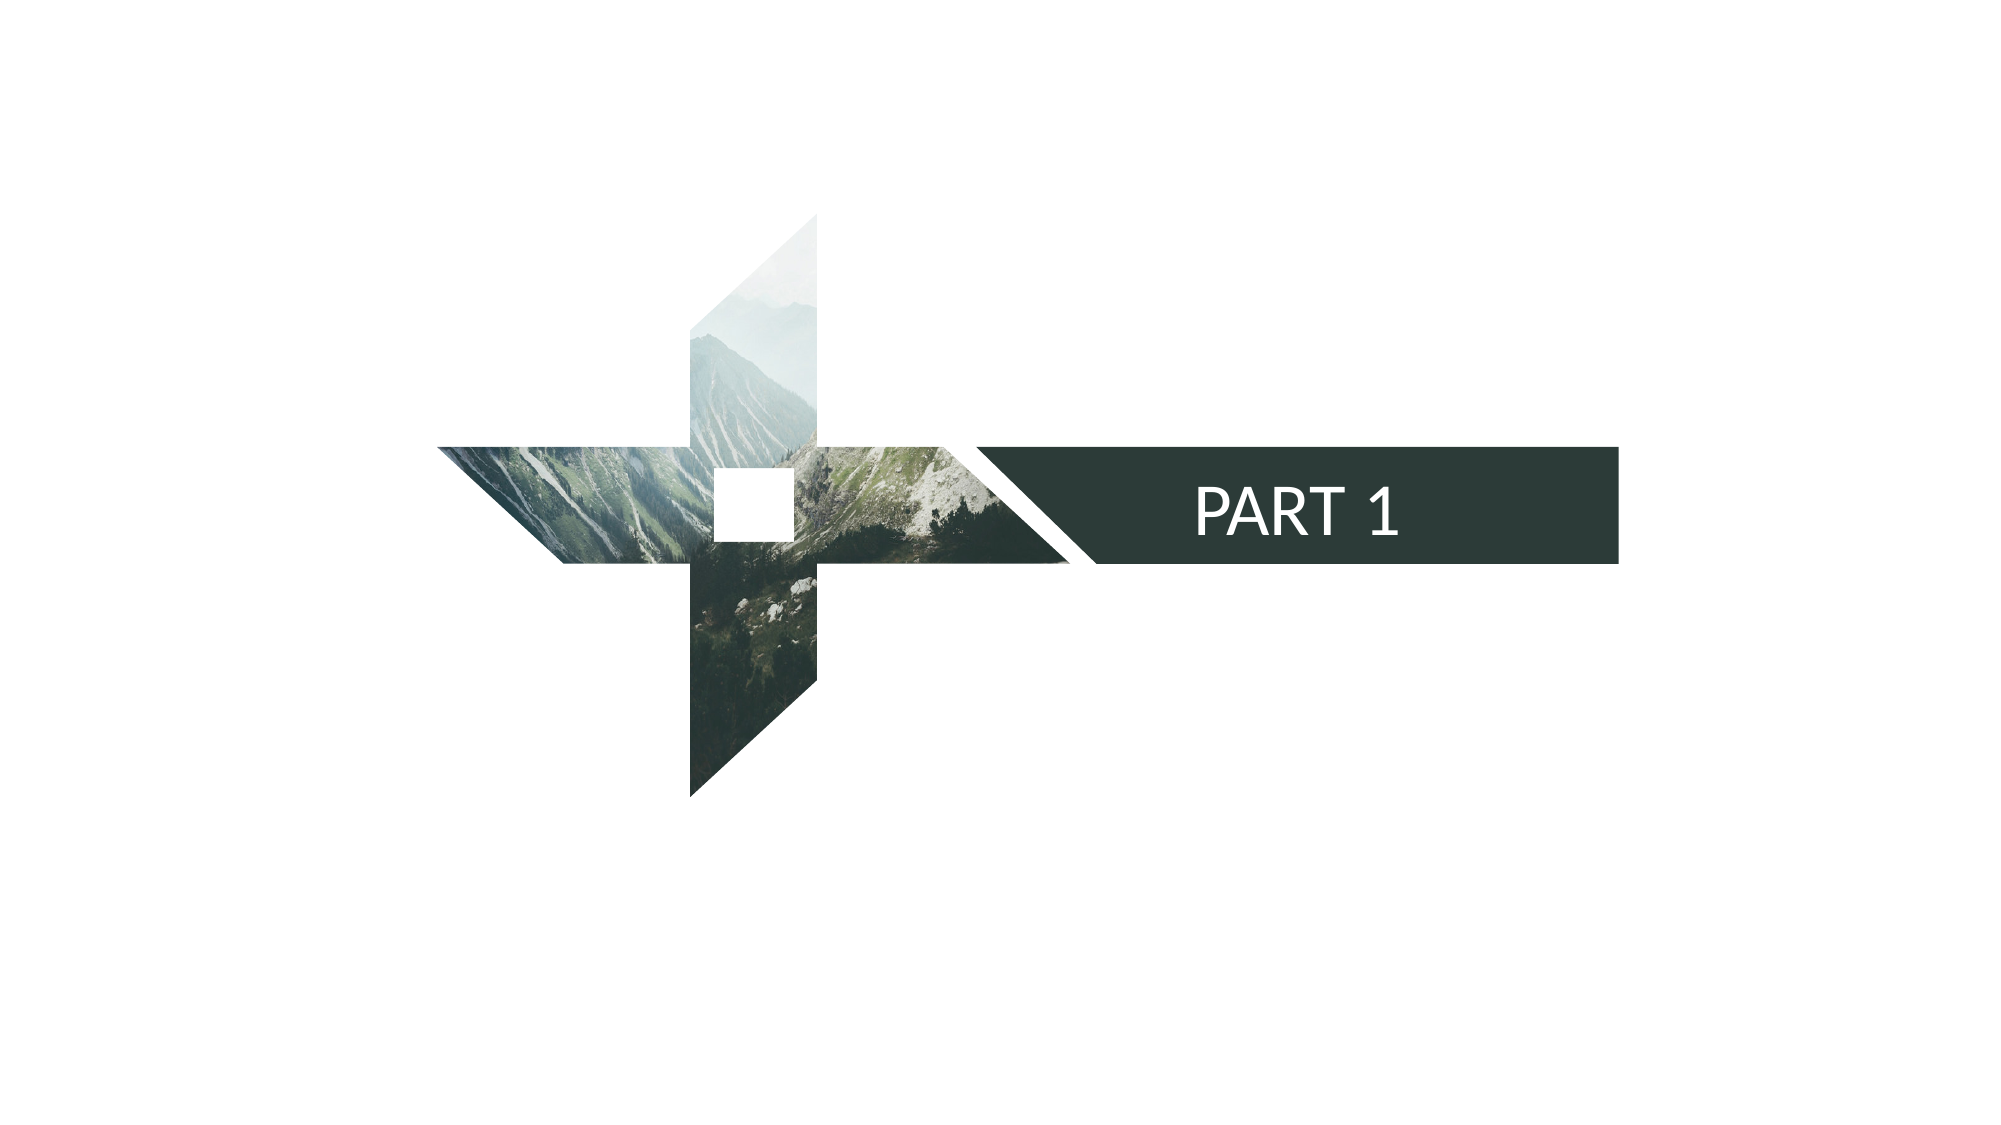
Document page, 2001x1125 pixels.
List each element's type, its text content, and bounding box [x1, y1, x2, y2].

text_box [437, 213, 1071, 798]
text_box PART 1 [973, 445, 1620, 565]
